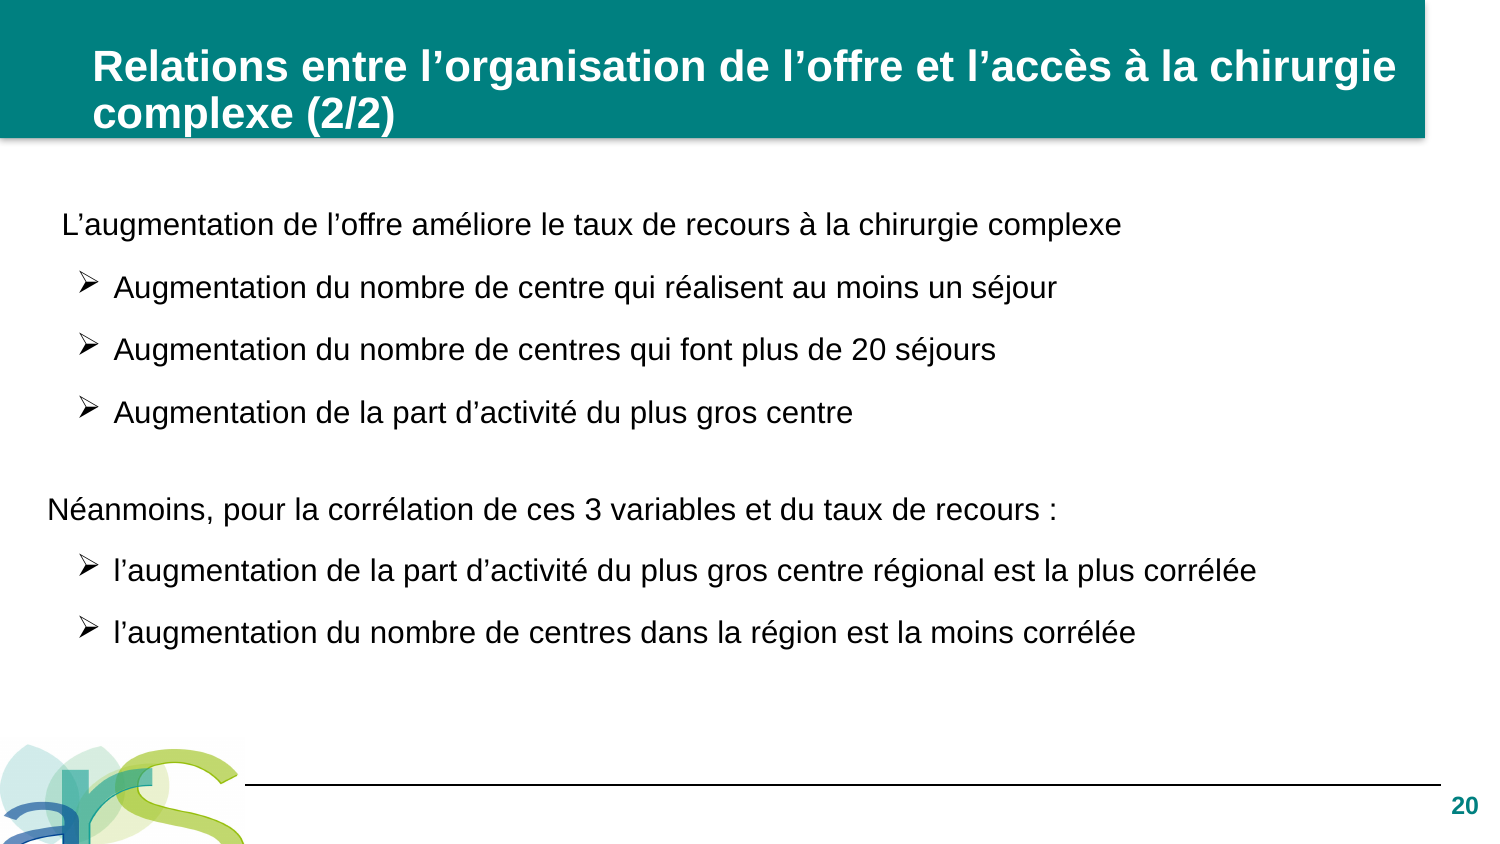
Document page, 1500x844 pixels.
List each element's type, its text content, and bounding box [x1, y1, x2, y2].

picture [0, 737, 245, 844]
slide_number 20 [1129, 782, 1480, 827]
title Relations entre l’organisation de l’offre et l’accès à la chirurgie complexe (2/2) [75, 20, 1425, 162]
list L’augmentation de l’offre améliore le taux de recours à la chirurgie complexe Augmentation du nombre de centre qui réalisent au moins un séjour Augmentation du nombre de centres qui font plus de 20 séjours Augmentation de la part d’activité du plus gros centre Néanmoins, pour la corrélation de ces 3 variables et du taux de recours : l’augmentation de la part d’activité du plus gros centre régional est la plus corrélée l’augmentation du nombre de centres dans la région est la moins corrélée [47, 204, 1453, 729]
